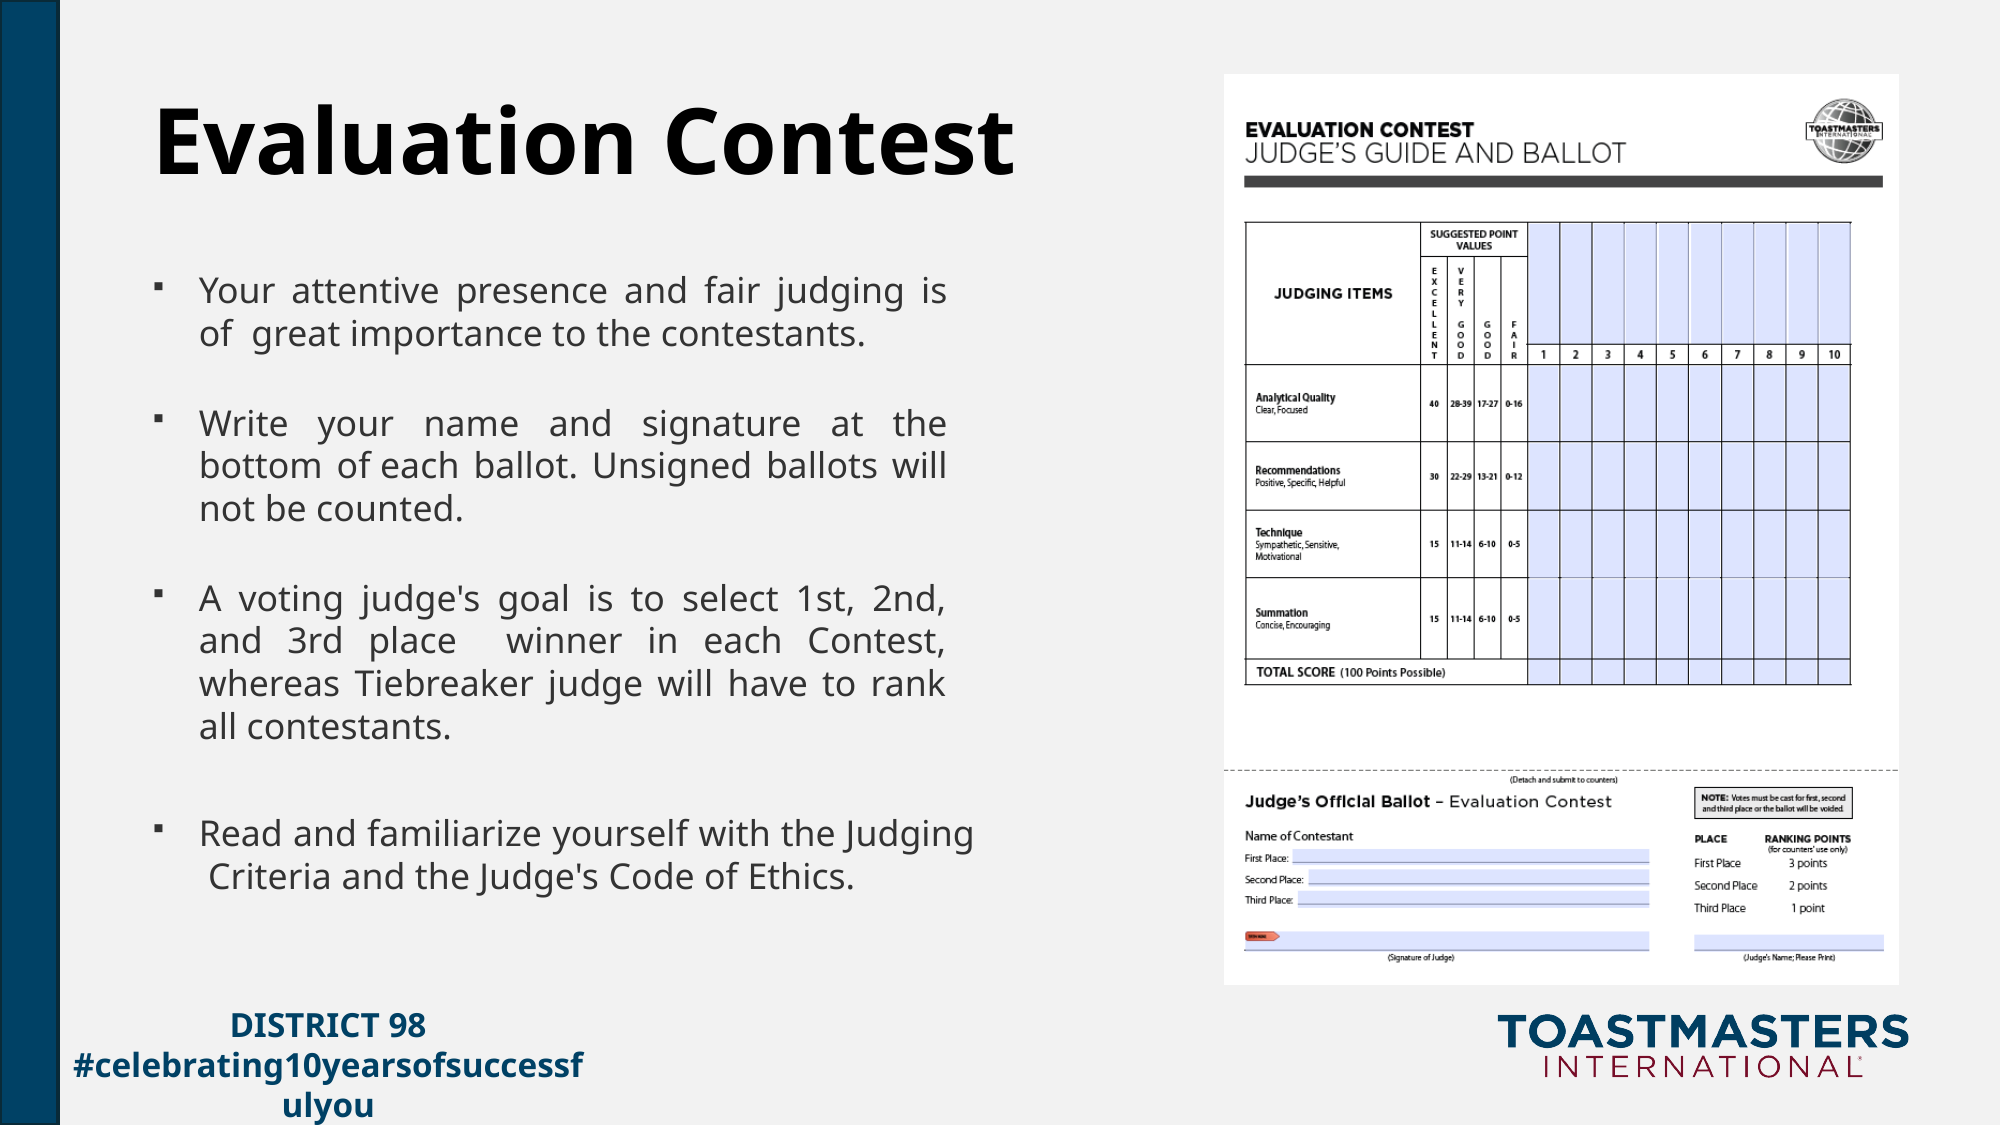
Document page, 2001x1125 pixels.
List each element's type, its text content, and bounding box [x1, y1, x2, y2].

text_box [0, 0, 60, 1125]
list Your attentive presence and fair judging is of great importance to the contestants. Write your name and signature at the bottom of each ballot. Unsigned ballots will not be counted. A voting judge's goal is to select 1st, 2nd, and 3rd place winner in each Contest, whereas Tiebreaker judge will have to rank all contestants. Read and familiarize yourself with the Judging Criteria and the Judge's Code of Ethics. [137, 260, 1033, 950]
picture [1224, 74, 2000, 1125]
title Evaluation Contest [137, 59, 1944, 229]
text_box DISTRICT 98 #celebrating10yearsofsuccessfulyou [58, 996, 599, 1125]
